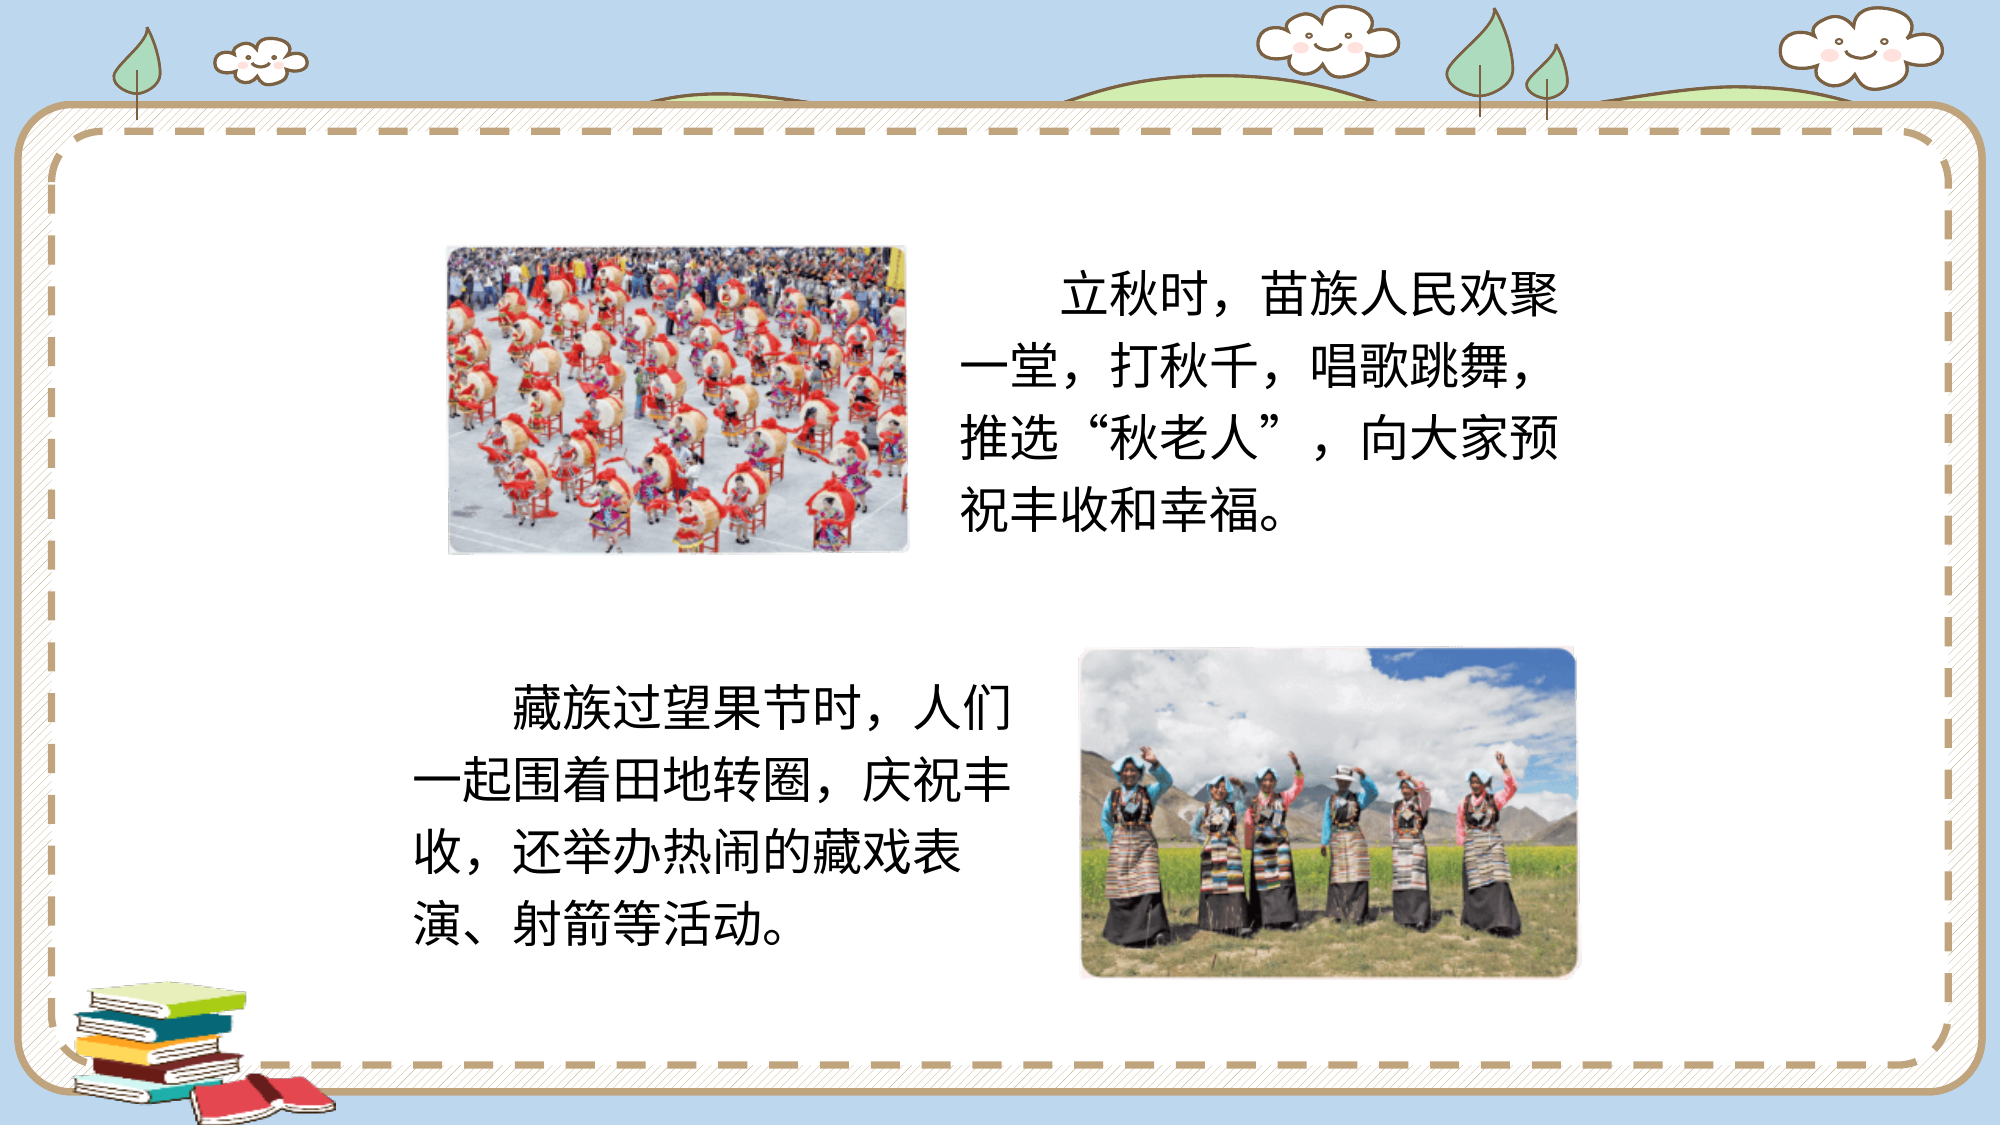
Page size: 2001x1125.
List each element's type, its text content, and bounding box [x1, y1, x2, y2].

picture [71, 981, 336, 1125]
text_box 立秋时，苗族人民欢聚一堂，打秋千，唱歌跳舞，推选“秋老人”，向大家预祝丰收和幸福。 [944, 243, 1583, 547]
picture [1077, 645, 1583, 980]
text_box 藏族过望果节时，人们一起围着田地转圈，庆祝丰收，还举办热闹的藏戏表演、射箭等活动。 [397, 656, 1036, 960]
picture [444, 243, 911, 556]
